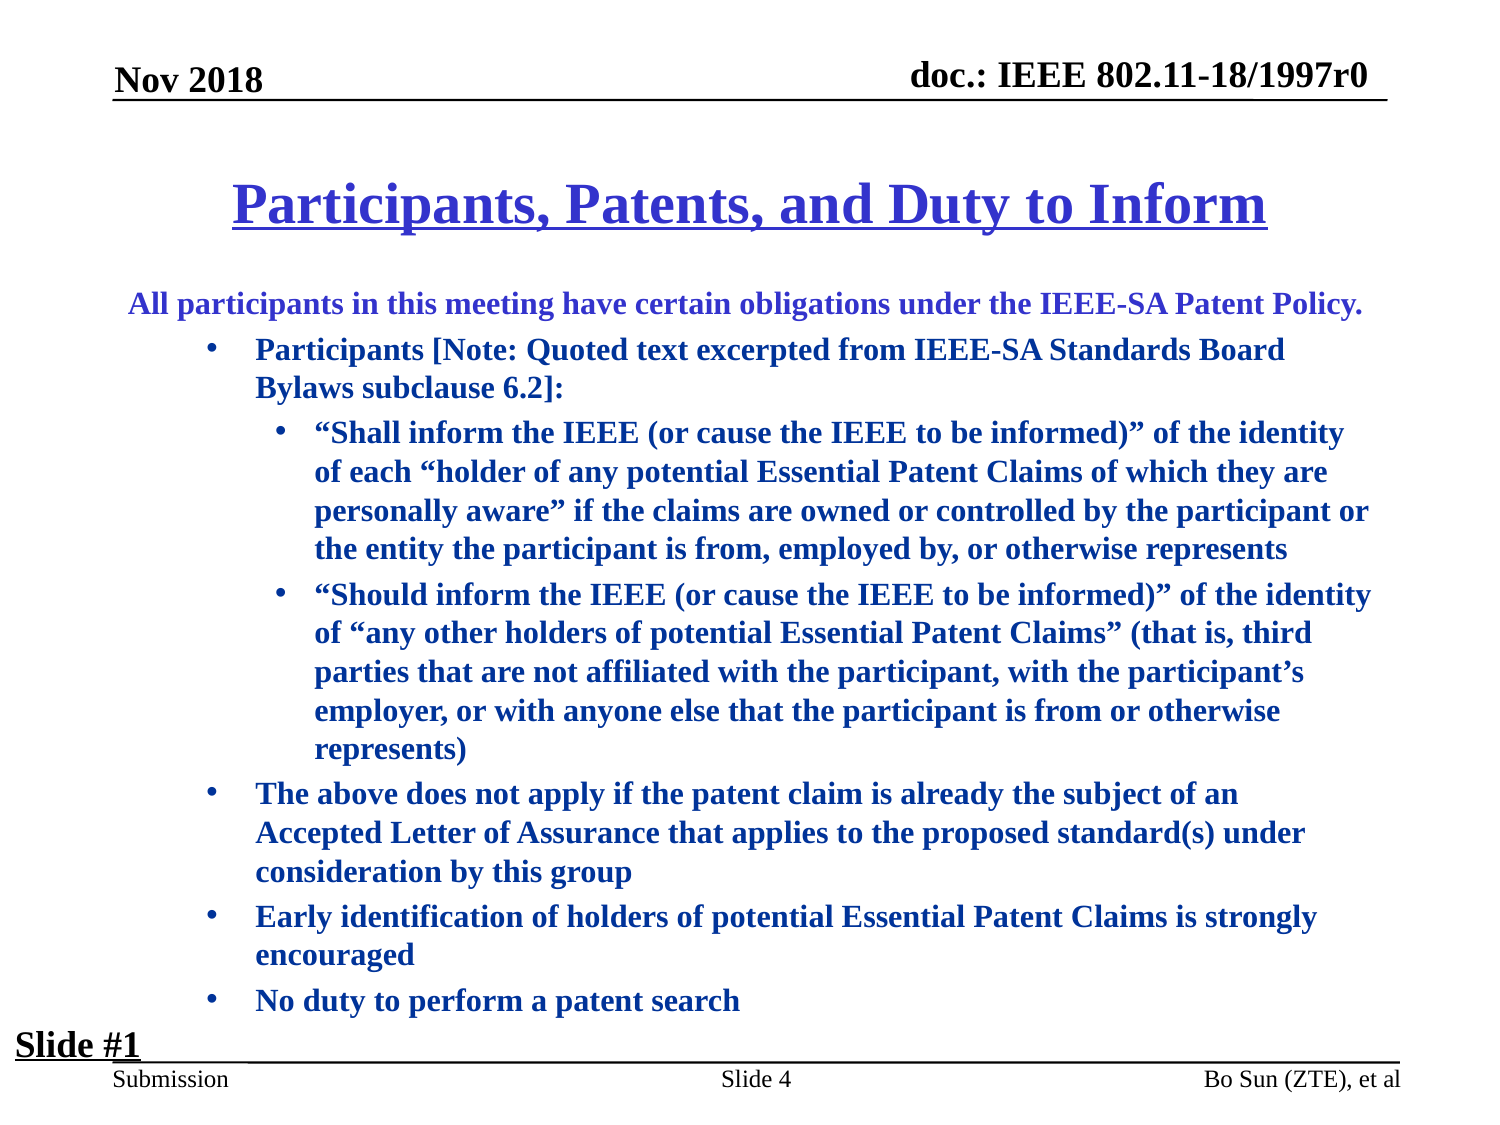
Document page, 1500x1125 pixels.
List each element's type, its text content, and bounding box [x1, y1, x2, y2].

footer Bo Sun (ZTE), et al [1200, 1061, 1402, 1093]
title Participants, Patents, and Duty to Inform [112, 112, 1388, 275]
list All participants in this meeting have certain obligations under the IEEE-SA Patent Policy. Participants [Note: Quoted text excerpted from IEEE-SA Standards Board Bylaws subclause 6.2]: “Shall inform the IEEE (or cause the IEEE to be informed)” of the identity of each “holder of any potential Essential Patent Claims of which they are personally aware” if the claims are owned or controlled by the participant or the entity the participant is from, employed by, or otherwise represents “Should inform the IEEE (or cause the IEEE to be informed)” of the identity of “any other holders of potential Essential Patent Claims” (that is, third parties that are not affiliated with the participant, with the participant’s employer, or with anyone else that the participant is from or otherwise represents) The above does not apply if the patent claim is already the subject of an Accepted Letter of Assurance that applies to the proposed standard(s) under consideration by this group Early identification of holders of potential Essential Patent Claims is strongly encouraged No duty to perform a patent search [112, 275, 1388, 1050]
slide_number Slide 4 [712, 1061, 800, 1093]
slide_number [114, 54, 265, 101]
text_box Slide #1 [0, 1012, 157, 1073]
